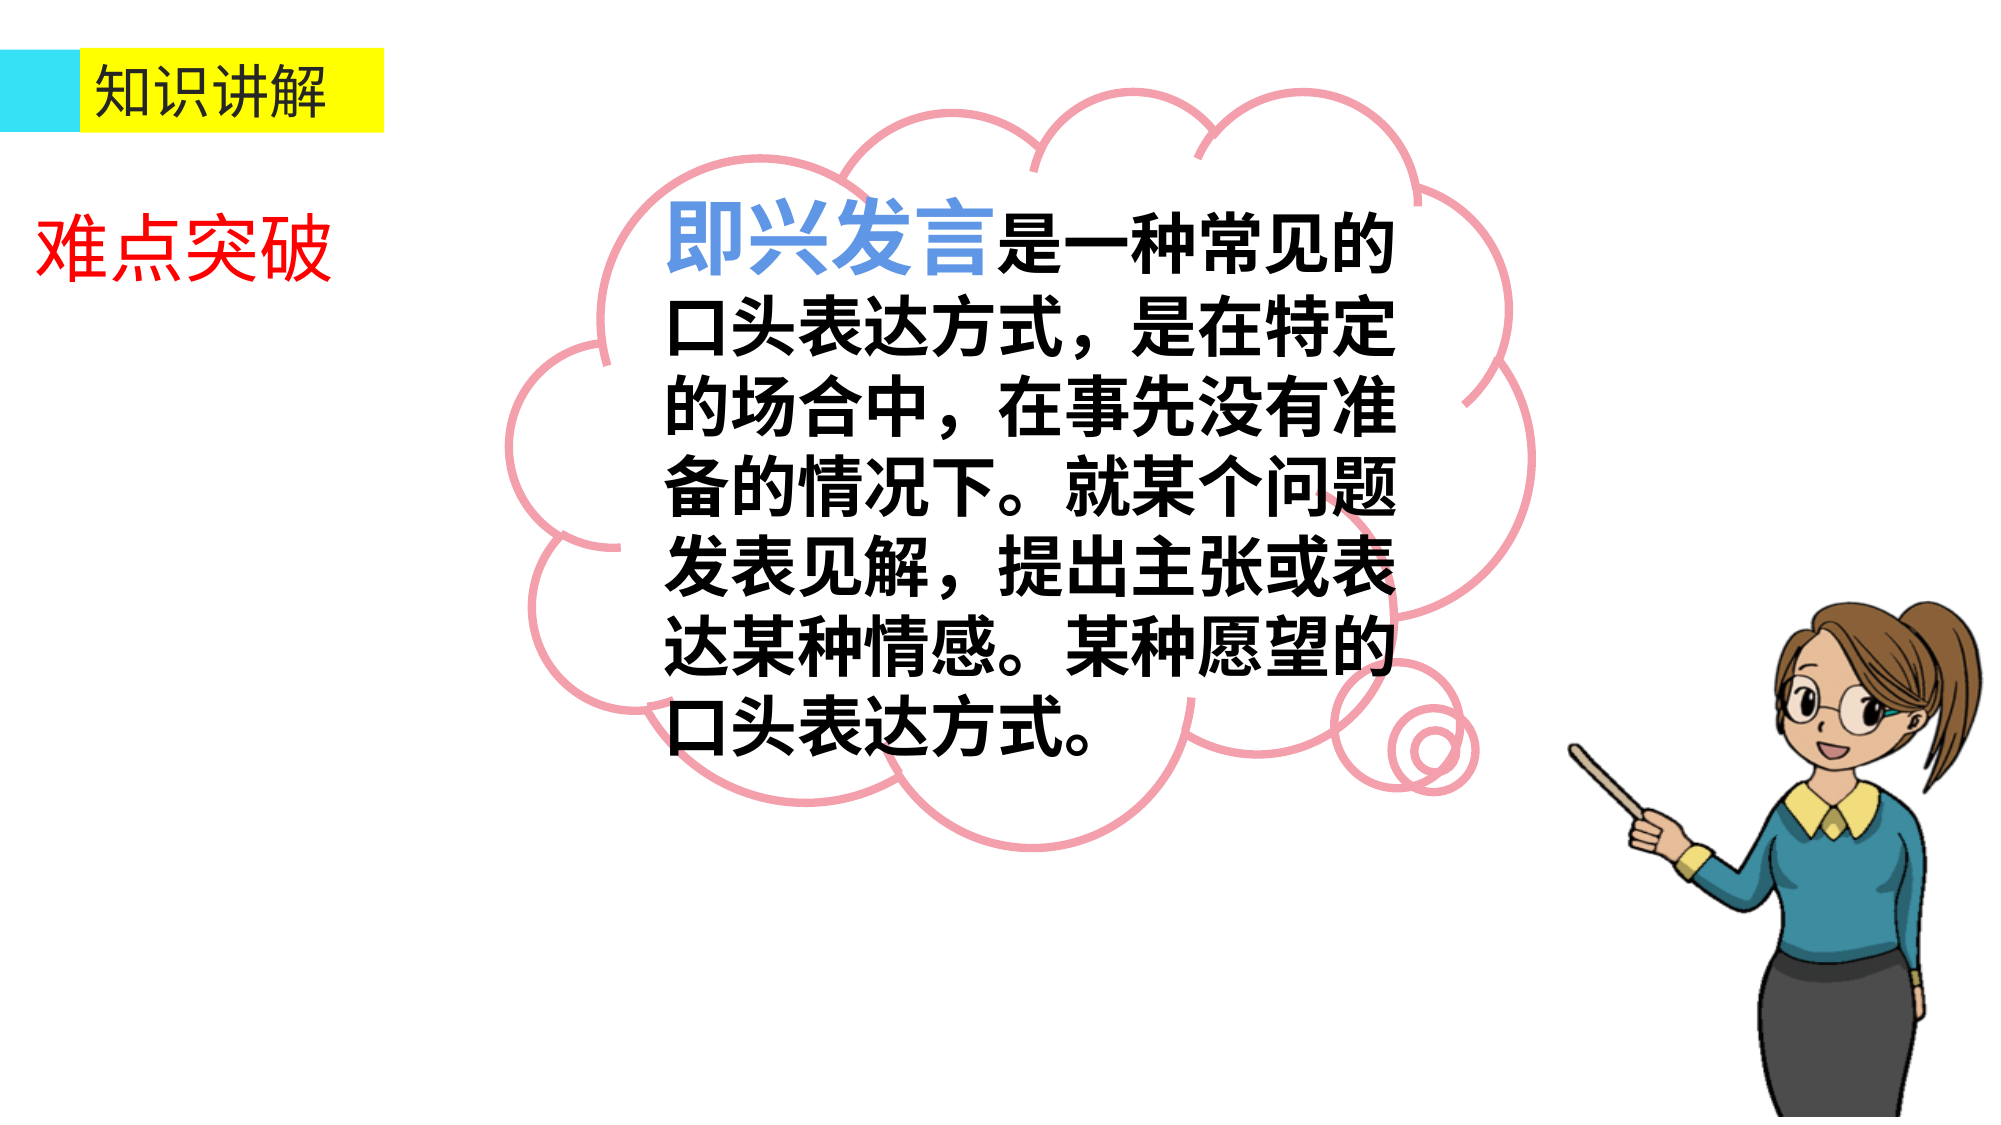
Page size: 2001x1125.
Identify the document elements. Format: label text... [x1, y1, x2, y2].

text_box 知识讲解 [80, 47, 385, 133]
text_box [683, 157, 837, 177]
text_box [1468, 214, 1533, 589]
picture [1567, 600, 1984, 1117]
text_box [507, 202, 649, 716]
text_box [1353, 724, 1477, 794]
text_box 即兴发言是一种常见的口头表达方式，是在特定的场合中，在事先没有准备的情况下。就某个问题发表见解，提出主张或表达某种情感。某种愿望的口头表达方式。 [649, 177, 1468, 772]
text_box 难点突破 [19, 148, 385, 299]
text_box [702, 772, 1170, 850]
text_box [0, 49, 80, 133]
text_box [841, 90, 1415, 177]
